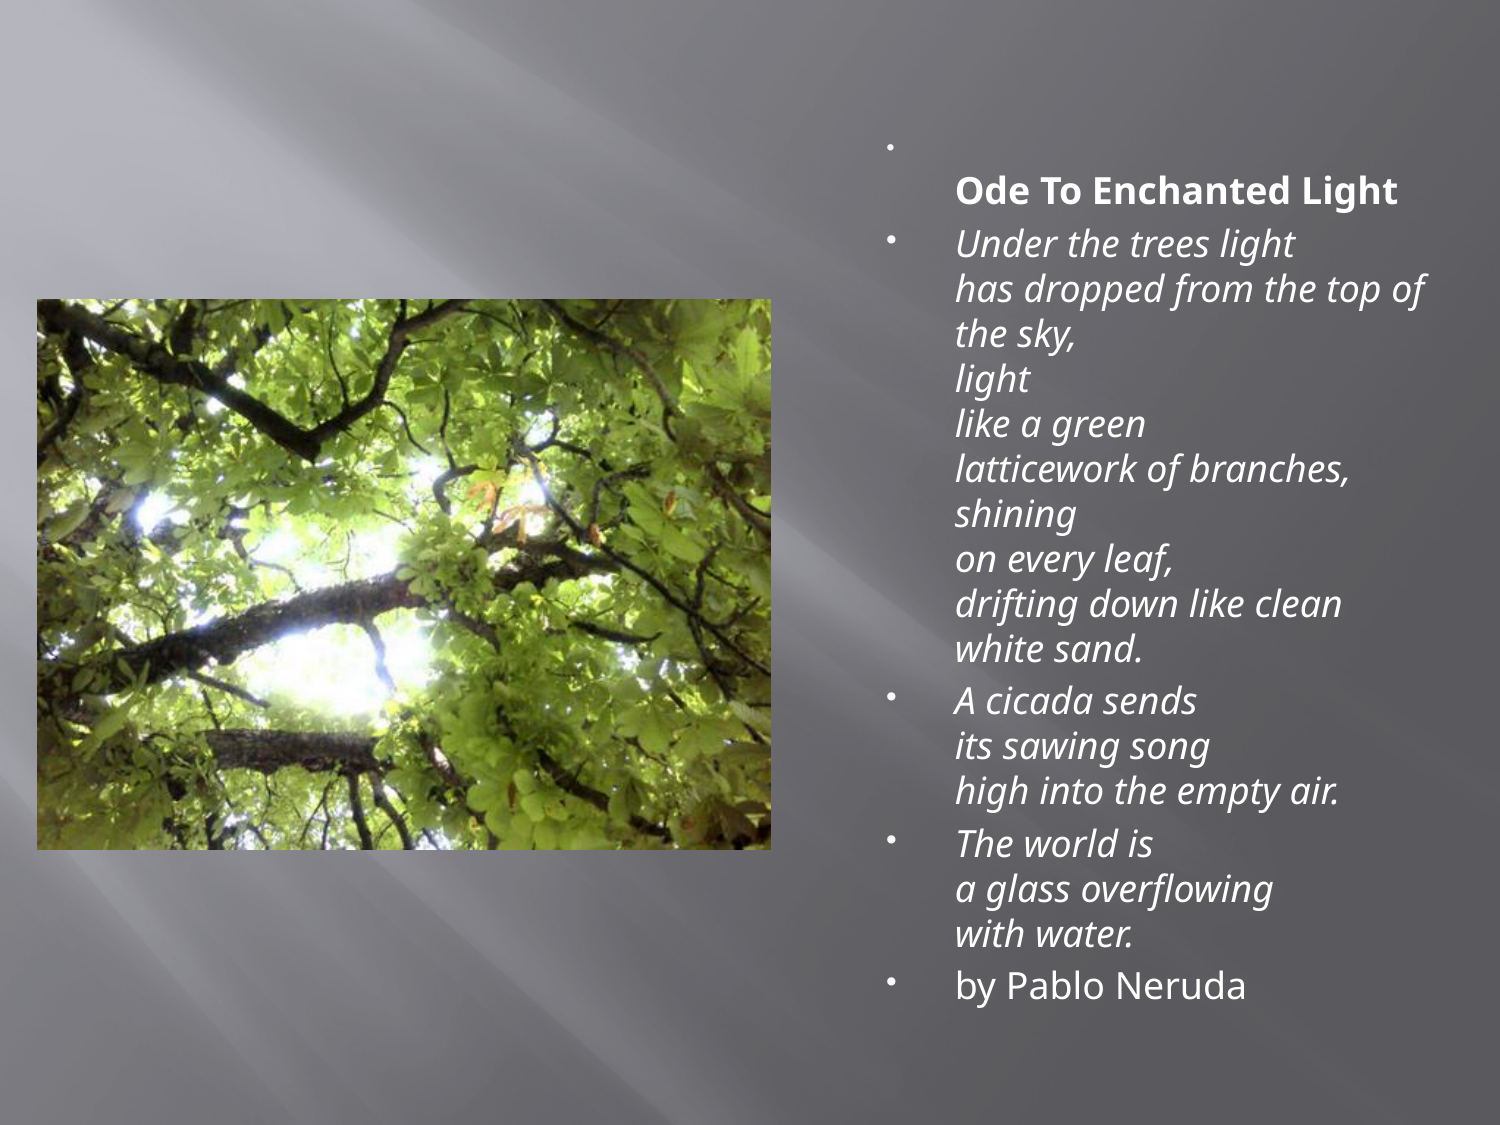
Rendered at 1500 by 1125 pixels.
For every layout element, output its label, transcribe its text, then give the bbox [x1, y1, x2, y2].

list Ode To Enchanted Light Under the trees light has dropped from the top of the sky, light like a green latticework of branches, shining on every leaf, drifting down like clean white sand. A cicada sends its sawing song high into the empty air. The world is a glass overflowing with water. by Pablo Neruda [849, 125, 1457, 1049]
picture [37, 299, 771, 851]
